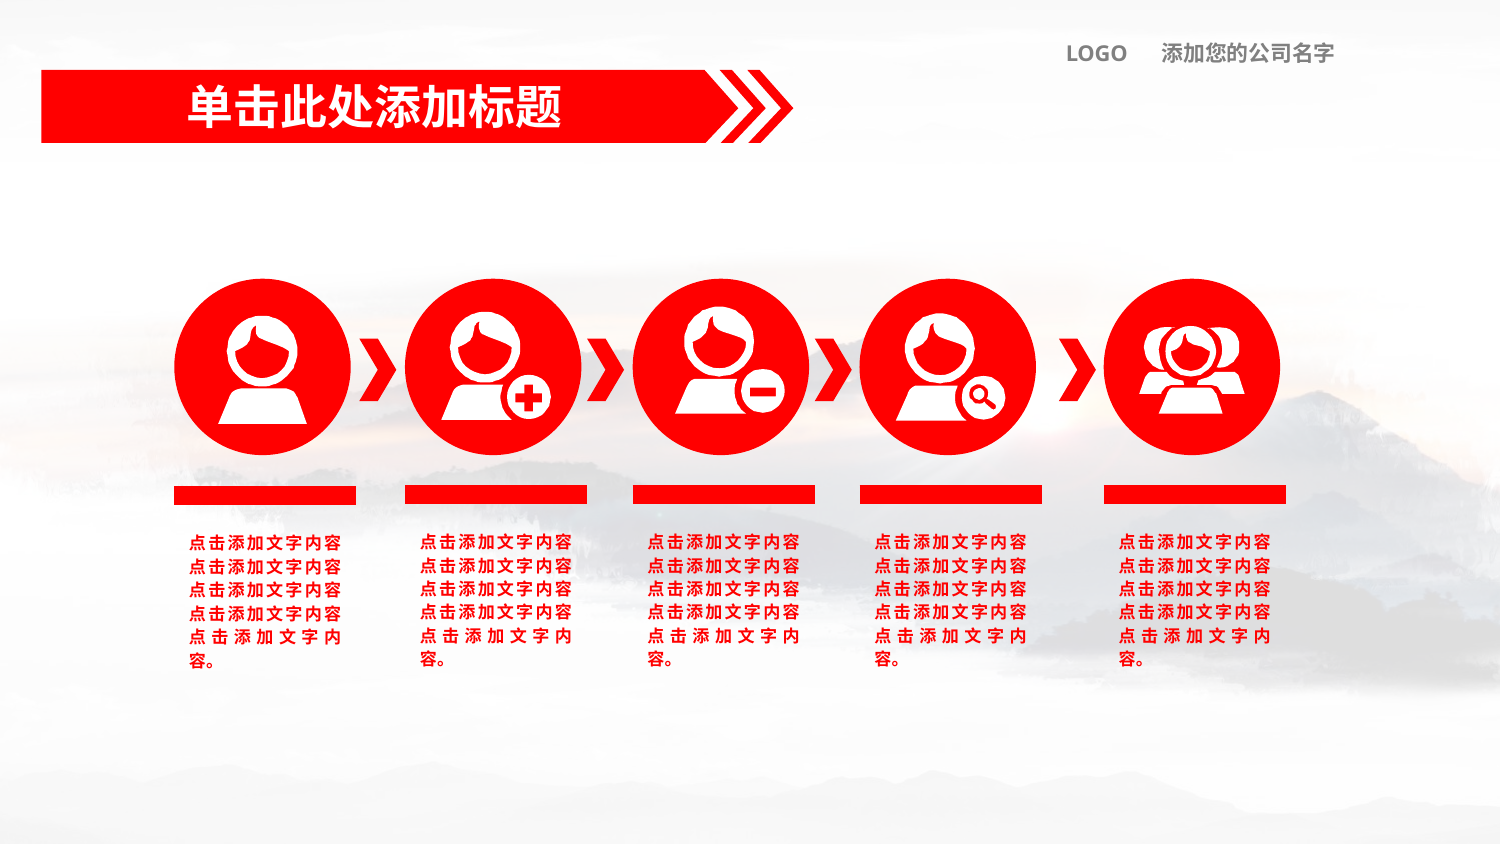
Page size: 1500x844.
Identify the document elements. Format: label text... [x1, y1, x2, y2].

text_box [1139, 371, 1185, 394]
text_box 点击添加文字内容点击添加文字内容点击添加文字内容点击添加文字内容点击添加文字内容。 [1103, 521, 1286, 677]
text_box 点击添加文字内容点击添加文字内容点击添加文字内容点击添加文字内容点击添加文字内容。 [859, 521, 1042, 677]
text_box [41, 69, 794, 144]
text_box [961, 375, 1006, 420]
text_box 点击添加文字内容点击添加文字内容点击添加文字内容点击添加文字内容点击添加文字内容。 [632, 521, 815, 677]
text_box 点击添加文字内容点击添加文字内容点击添加文字内容点击添加文字内容点击添加文字内容。 [174, 522, 357, 678]
text_box [1158, 387, 1223, 414]
text_box [441, 384, 512, 420]
text_box [675, 378, 747, 414]
text_box [741, 369, 785, 413]
text_box [1143, 325, 1217, 377]
text_box [226, 315, 298, 387]
text_box [507, 374, 551, 419]
text_box [1196, 371, 1245, 394]
text_box [630, 276, 812, 458]
text_box LOGO 添加您的公司名字 [1051, 32, 1431, 74]
text_box [357, 336, 399, 404]
text_box [857, 276, 1039, 458]
text_box [812, 336, 854, 404]
text_box [1101, 276, 1283, 458]
text_box [904, 313, 975, 384]
text_box [1057, 336, 1098, 404]
text_box [449, 311, 521, 383]
text_box [1207, 327, 1240, 368]
text_box 点击添加文字内容点击添加文字内容点击添加文字内容点击添加文字内容点击添加文字内容。 [404, 521, 588, 677]
text_box [585, 336, 626, 404]
text_box [172, 276, 353, 458]
text_box [684, 306, 755, 377]
text_box [218, 388, 307, 424]
text_box [402, 276, 584, 458]
text_box [895, 385, 967, 421]
